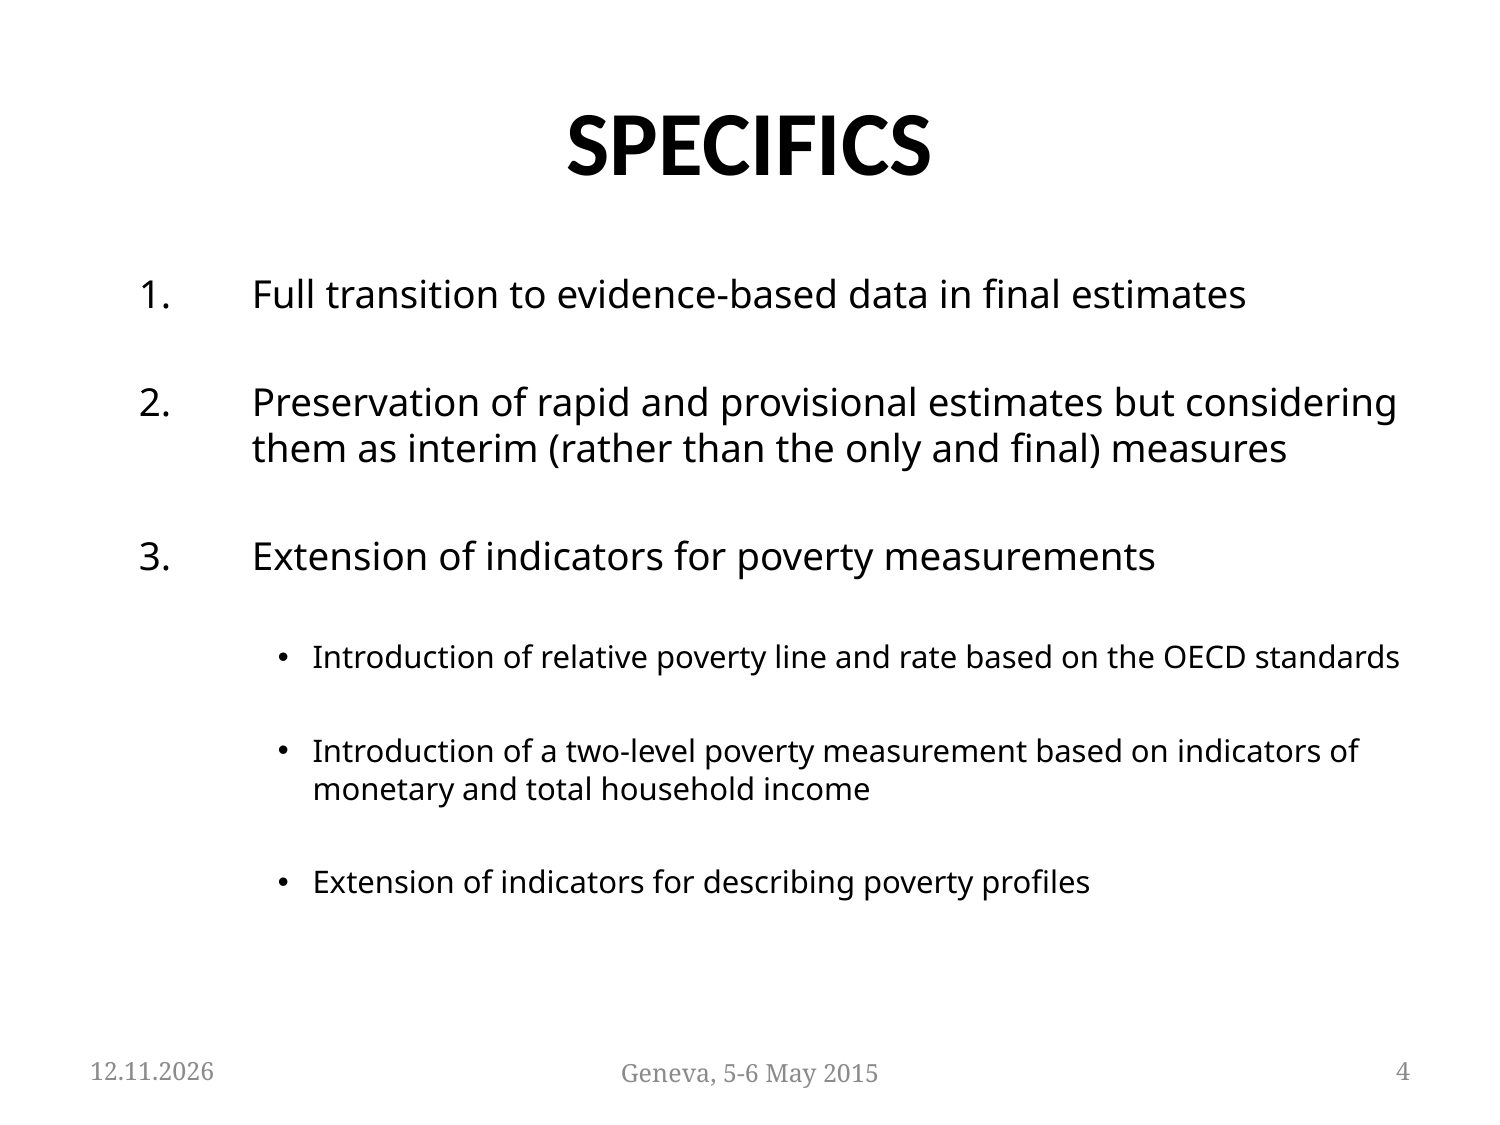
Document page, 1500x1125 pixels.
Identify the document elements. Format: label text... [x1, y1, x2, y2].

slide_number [75, 1042, 425, 1103]
list Full transition to evidence-based data in final estimates Preservation of rapid and provisional estimates but considering them as interim (rather than the only and final) measures Extension of indicators for poverty measurements Introduction of relative poverty line and rate based on the OECD standards Introduction of a two-level poverty measurement based on indicators of monetary and total household income Extension of indicators for describing poverty profiles [123, 262, 1425, 1005]
footer Geneva, 5-6 May 2015 [512, 1042, 988, 1103]
slide_number 4 [1074, 1042, 1425, 1103]
title SPECIFICS [75, 45, 1425, 233]
